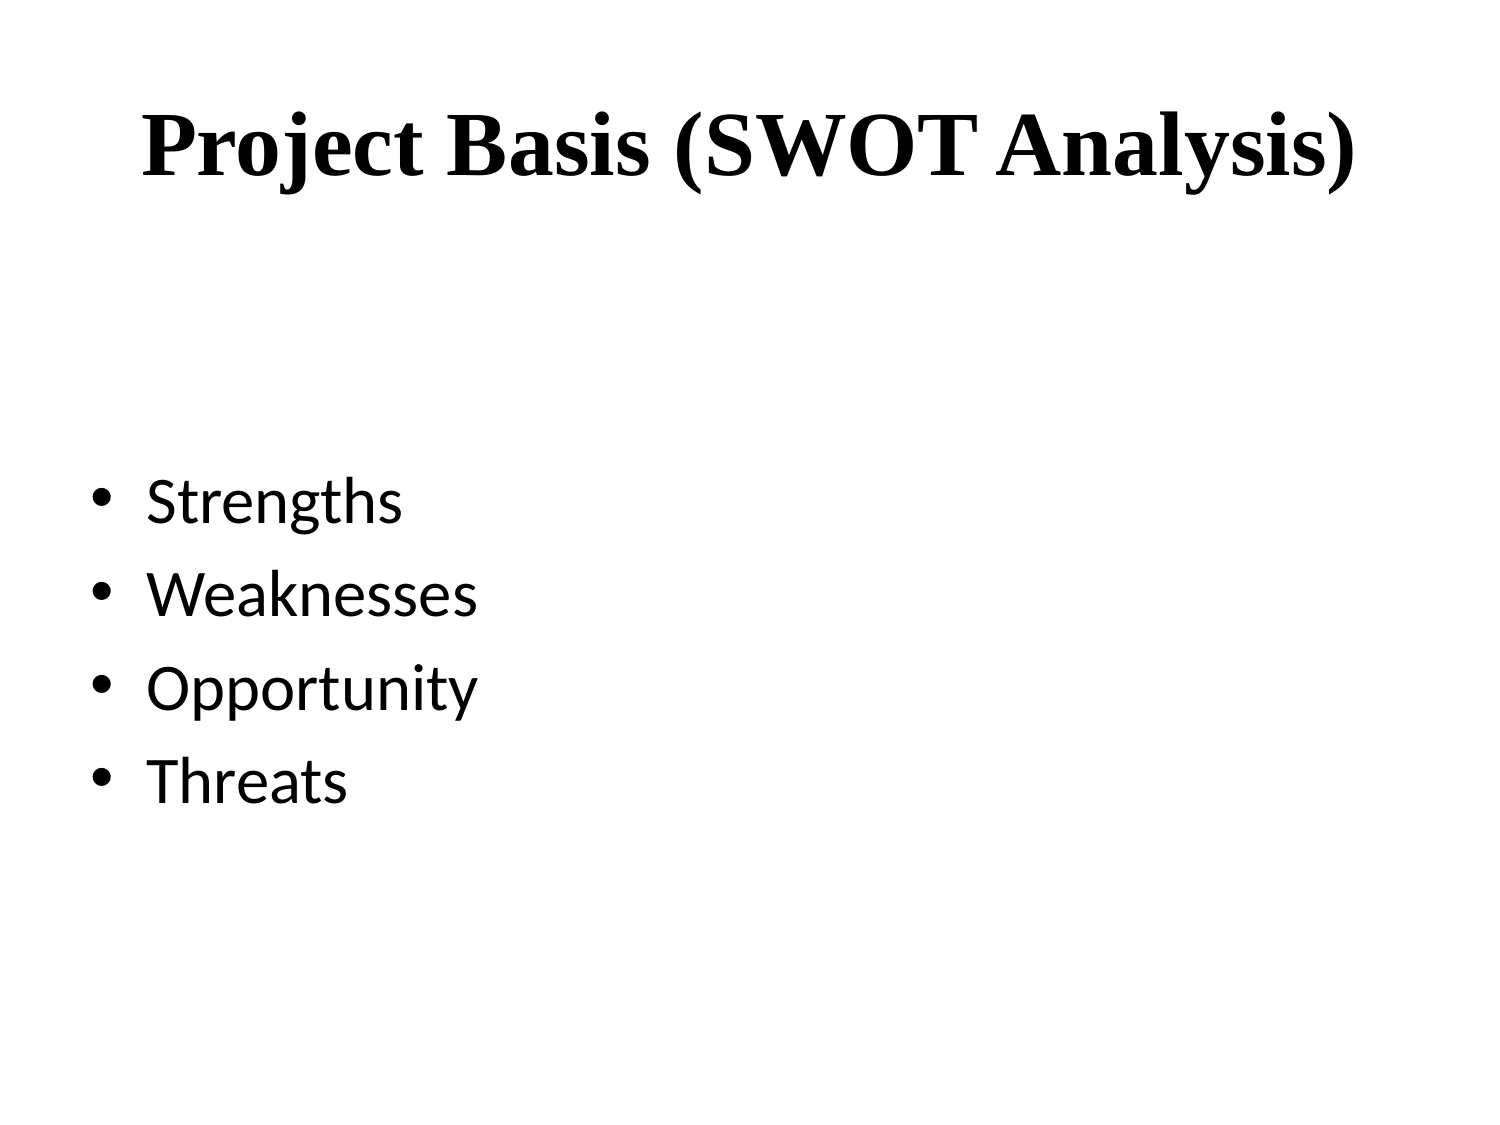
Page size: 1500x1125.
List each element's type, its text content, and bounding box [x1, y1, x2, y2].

list Strengths Weaknesses Opportunity Threats [75, 262, 1425, 1005]
title Project Basis (SWOT Analysis) [75, 45, 1425, 233]
